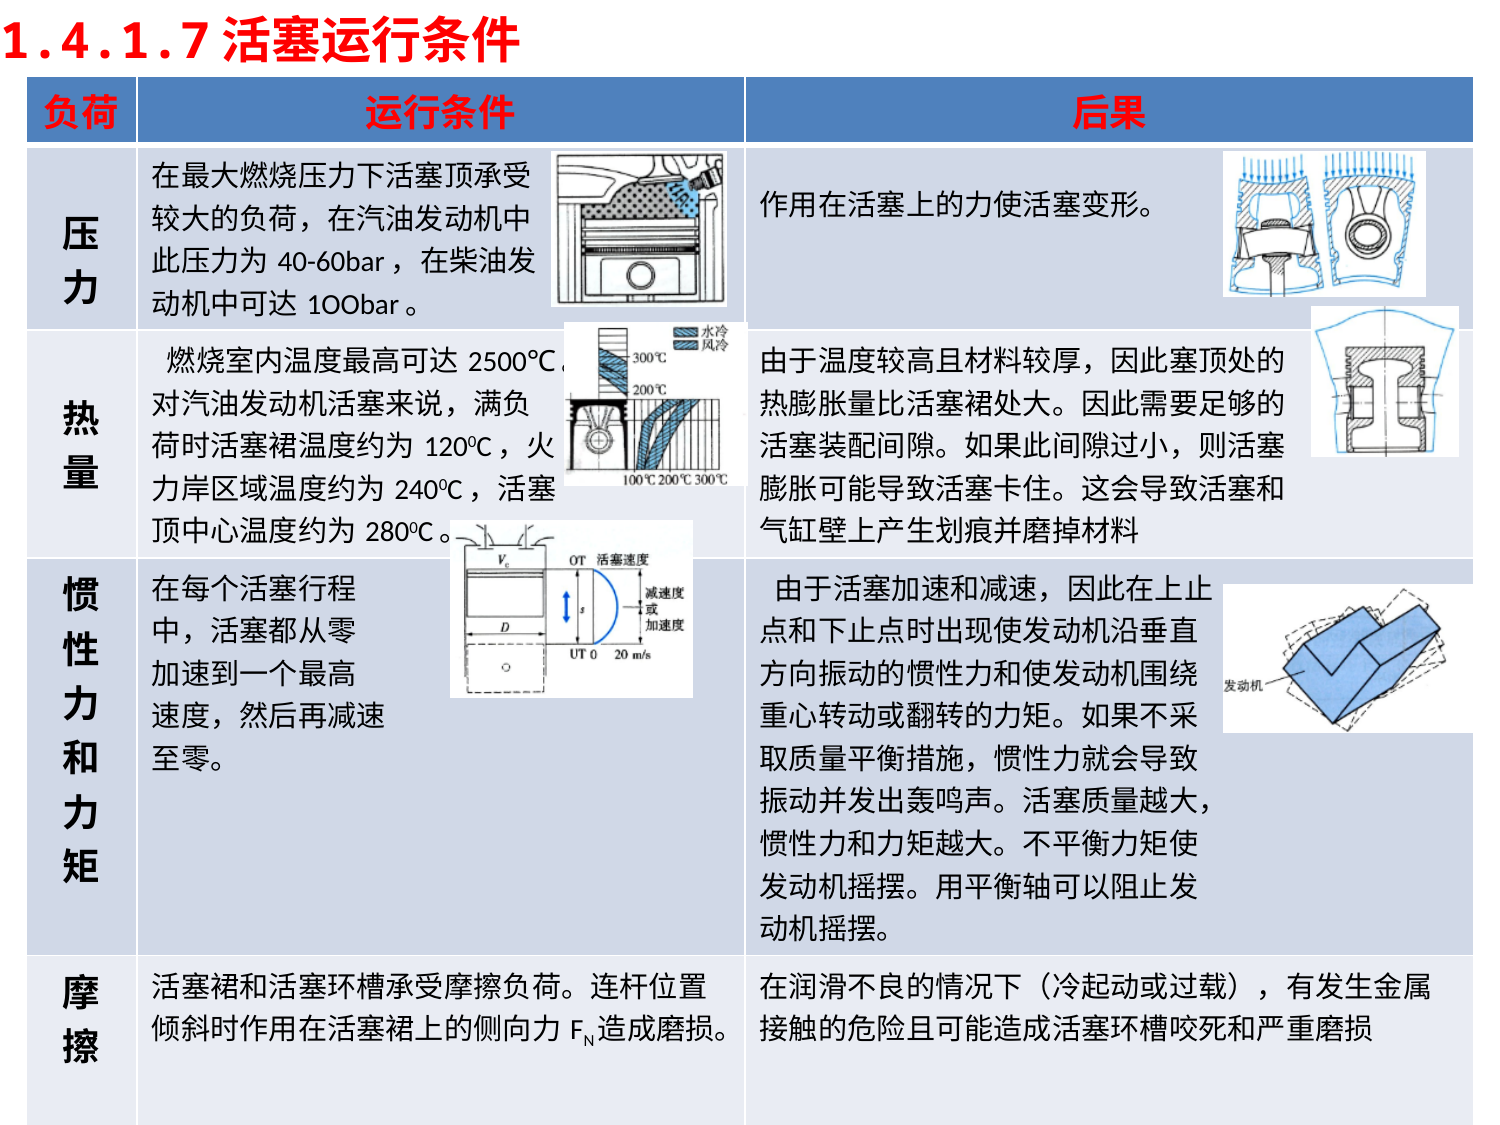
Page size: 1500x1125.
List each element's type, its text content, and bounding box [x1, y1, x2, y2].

table_cell 由于活塞加速和减速，因此在上止 点和下止点时出现使发动机沿垂直 方向振动的惯性力和使发动机围绕 重心转动或翻转的力矩。如果不采 取质量平衡措施，惯性力就会导致 振动并发出轰鸣声。活塞质量越大， 惯性力和力矩越大。不平衡力矩使 发动机摇摆。用平衡轴可以阻止发 动机摇摆。 [746, 559, 1473, 955]
picture [1223, 150, 1426, 298]
table_cell 压 力 [27, 148, 136, 329]
text_box 1.4.1.7活塞运行条件 [0, 12, 545, 76]
table_cell 在最大燃烧压力下活塞顶承受 较大的负荷，在汽油发动机中 此压力为40-60bar，在柴油发 动机中可达1OObar。 [138, 148, 744, 329]
table_header 后果 [746, 77, 1473, 142]
table_cell 活塞裙和活塞环槽承受摩擦负荷。连杆位置倾斜时作用在活塞裙上的侧向力FN造成磨损。 [138, 956, 744, 1125]
table_header 负荷 [27, 77, 136, 142]
picture [1311, 306, 1460, 457]
table_cell 燃烧室内温度最高可达2500℃。 对汽油发动机活塞来说，满负 荷时活塞裙温度约为1200C，火 力岸区域温度约为2400C，活塞 顶中心温度约为2800C。 [138, 331, 744, 557]
table_cell 作用在活塞上的力使活塞变形。 [746, 148, 1473, 329]
picture [449, 520, 693, 698]
table_cell 惯 性 力 和 力 矩 [27, 559, 136, 955]
picture [551, 150, 728, 308]
table_cell 热 量 [27, 331, 136, 557]
picture [1223, 584, 1475, 733]
table_cell 摩 擦 [27, 956, 136, 1125]
table_header 运行条件 [138, 77, 744, 142]
table_cell 由于温度较高且材料较厚，因此塞顶处的 热膨胀量比活塞裙处大。因此需要足够的 活塞装配间隙。如果此间隙过小，则活塞 膨胀可能导致活塞卡住。这会导致活塞和 气缸壁上产生划痕并磨掉材料 [746, 331, 1473, 557]
picture [564, 322, 748, 487]
table_cell 在每个活塞行程 中，活塞都从零 加速到一个最高 速度，然后再减速 至零。 [138, 559, 744, 955]
table_cell 在润滑不良的情况下（冷起动或过载），有发生金属接触的危险且可能造成活塞环槽咬死和严重磨损 [746, 956, 1473, 1125]
